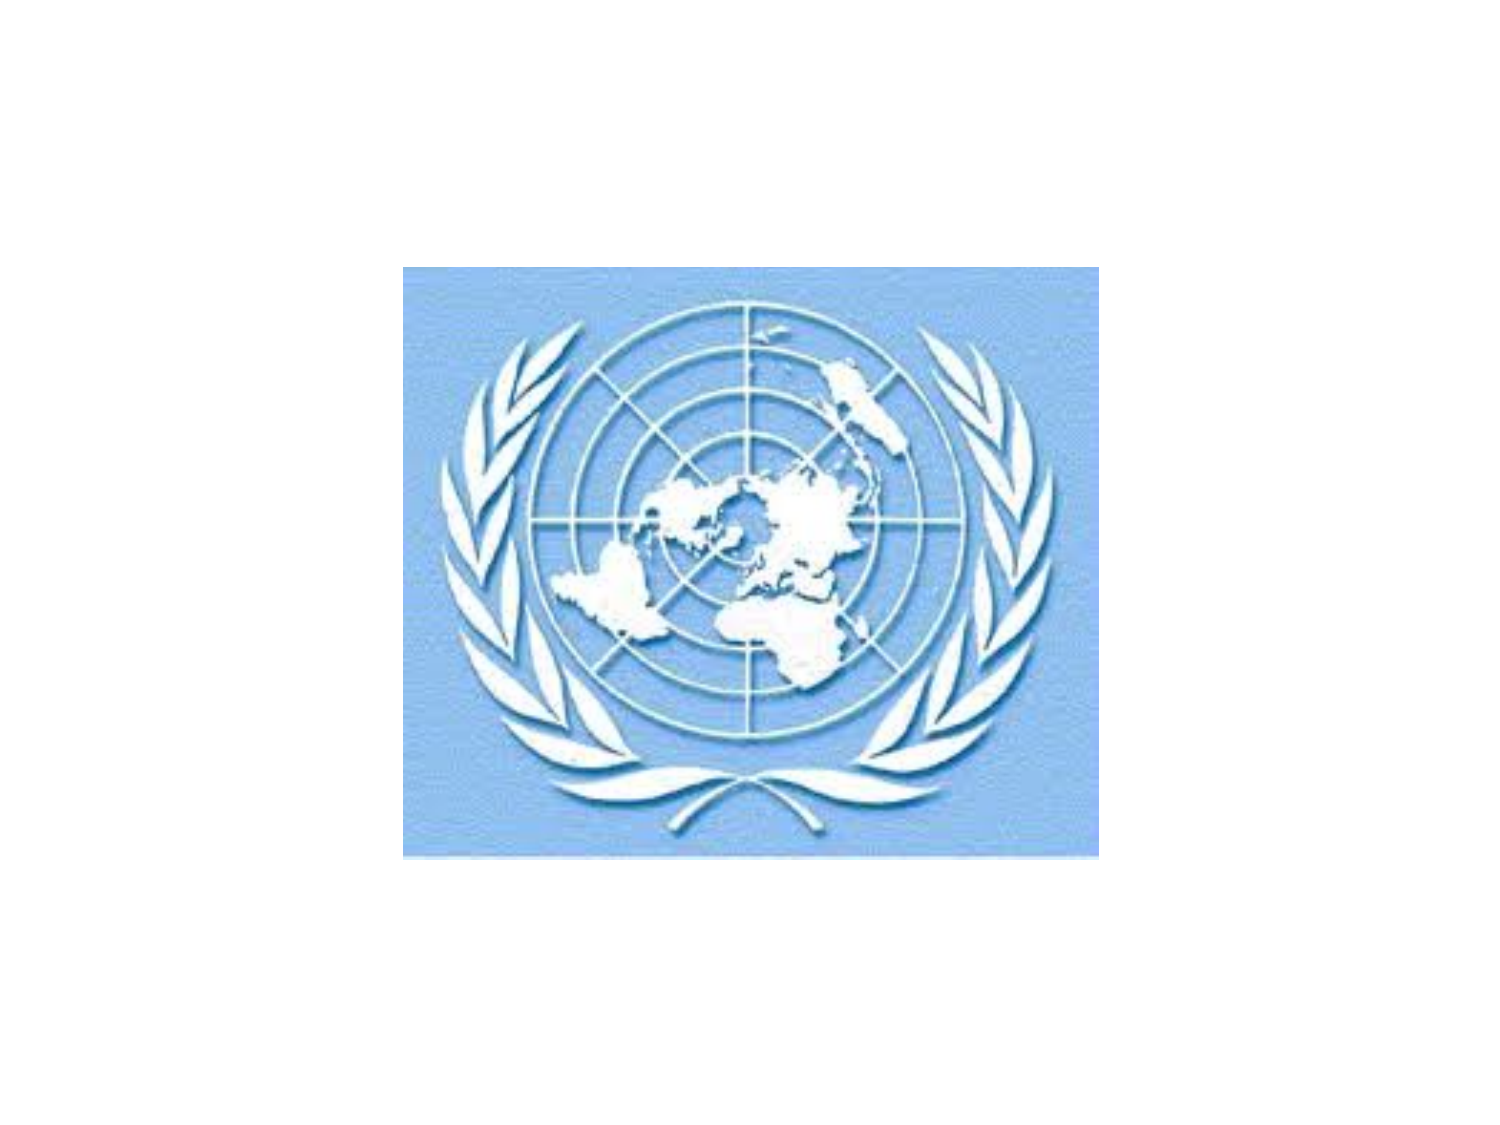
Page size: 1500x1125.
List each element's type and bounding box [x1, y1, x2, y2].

picture [402, 267, 1099, 860]
